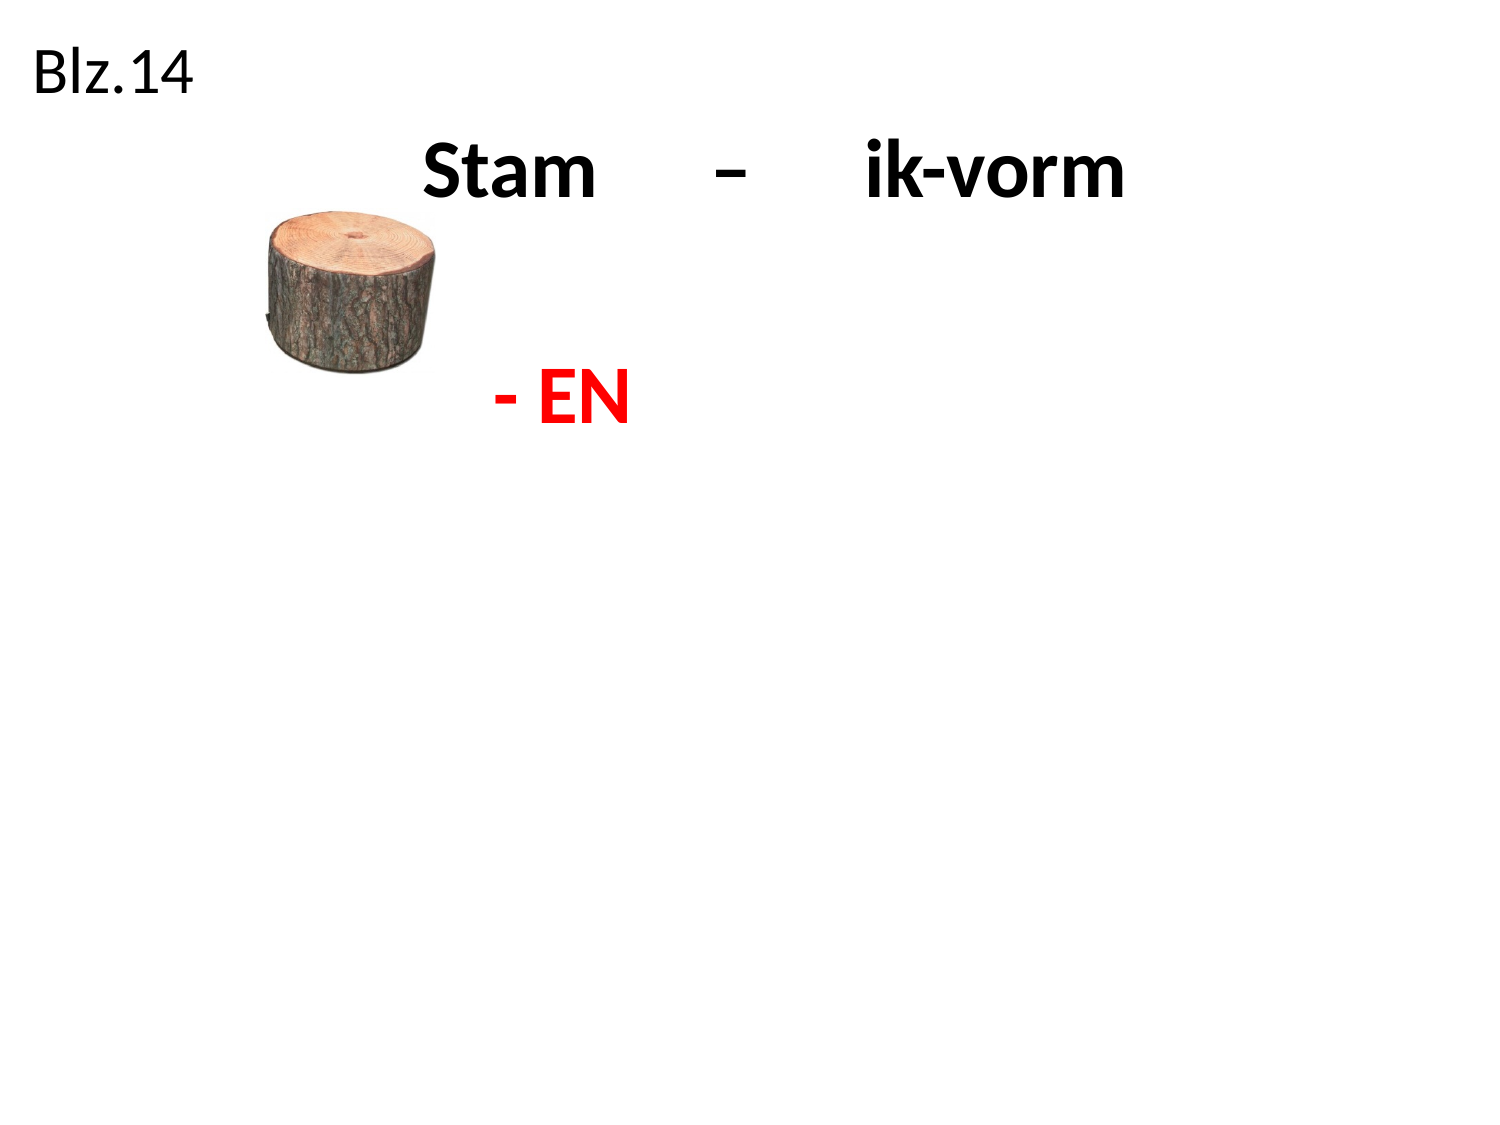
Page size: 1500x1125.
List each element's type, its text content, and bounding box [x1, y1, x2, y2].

picture [265, 207, 436, 378]
text_box Blz.14 [17, 19, 313, 110]
text_box - EN [478, 296, 668, 484]
text_box Stam – ik-vorm [99, 70, 1450, 258]
